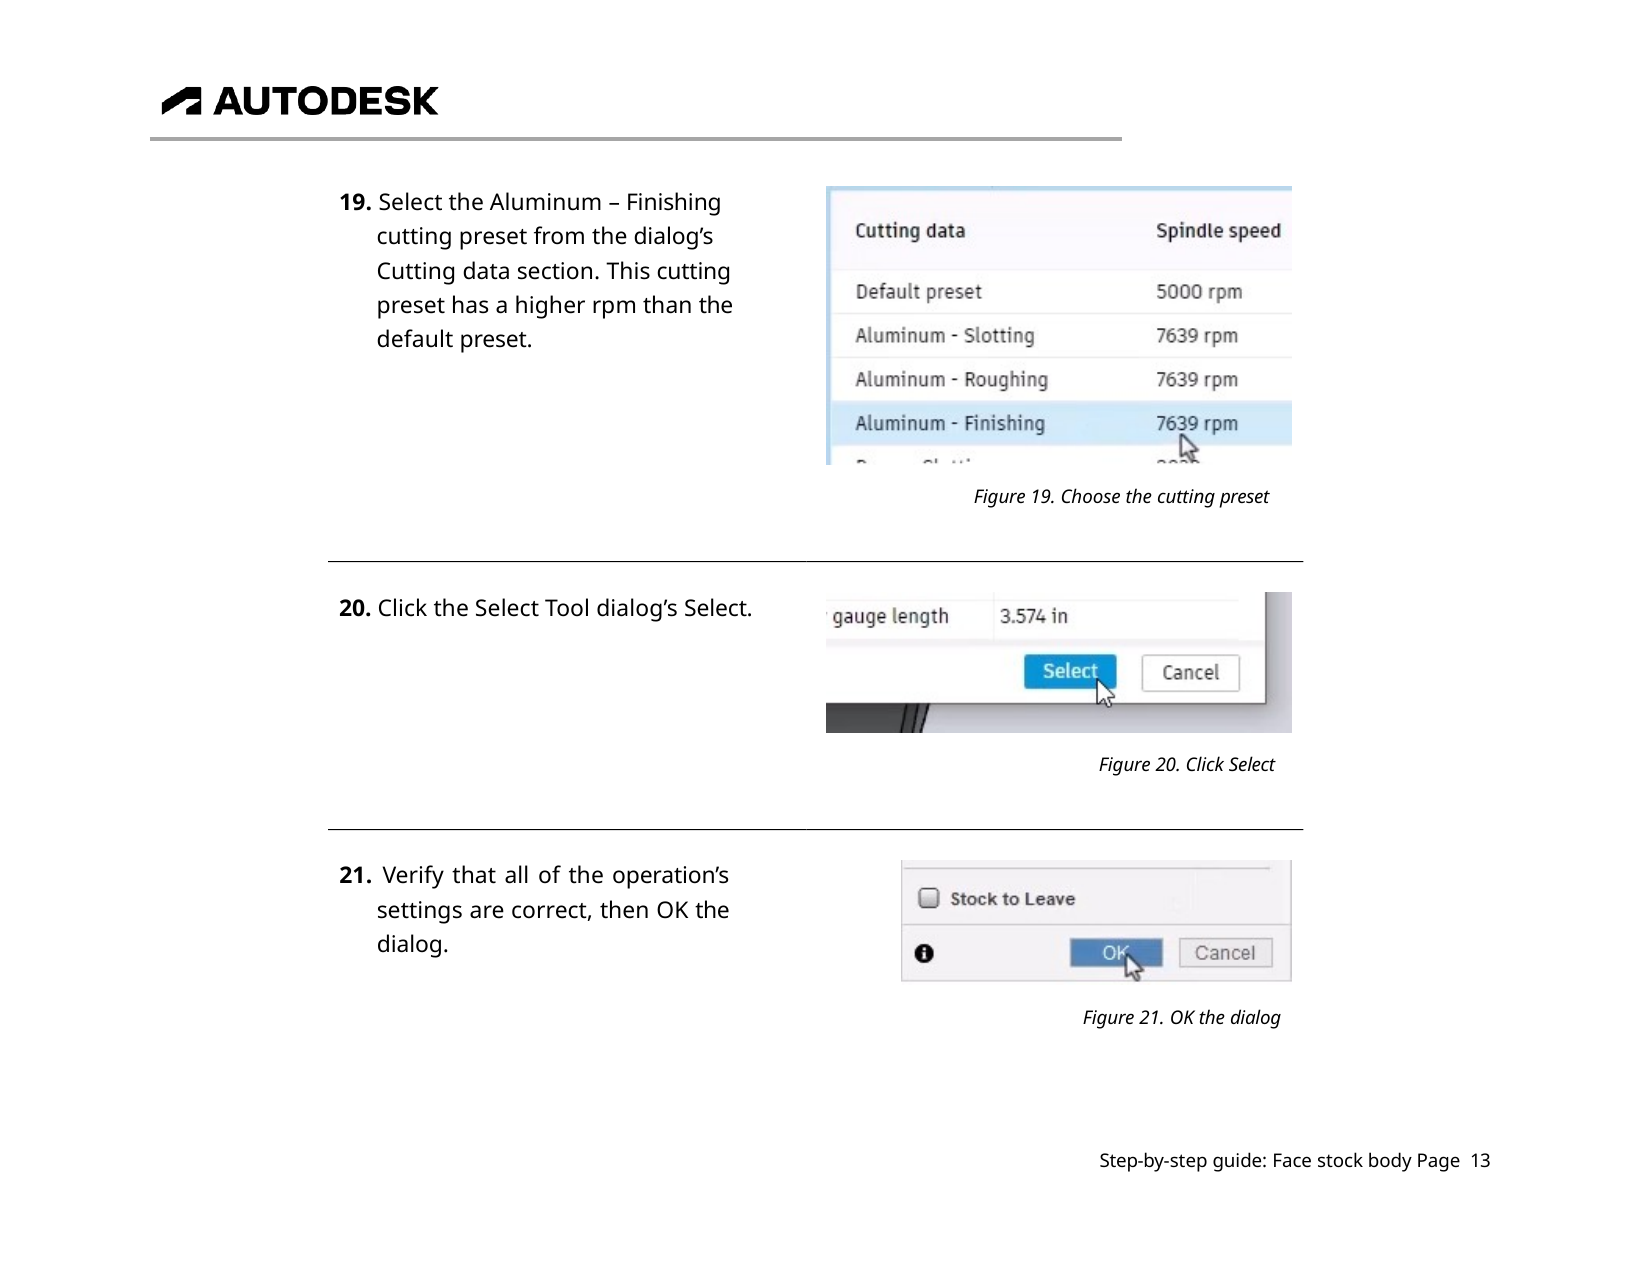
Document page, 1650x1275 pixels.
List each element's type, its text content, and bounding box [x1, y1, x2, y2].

text_box Figure 20. Click Select [1096, 751, 1294, 776]
text_box Figure 21. OK the dialog [1080, 1003, 1294, 1028]
text_box 21. Verify that all of the operation’s settings are correct, then OK the dialog. [337, 851, 731, 957]
picture [161, 86, 439, 115]
text_box 19. Select the Aluminum – Finishing cutting preset from the dialog’s Cutting data section. This cutting preset has a higher rpm than the default preset. [337, 178, 738, 353]
text_box Figure 19. Choose the cutting preset [971, 482, 1295, 508]
slide_number Step-by-step guide: Face stock body Page 10 [1097, 1145, 1509, 1275]
picture [900, 859, 1292, 986]
text_box 20. Click the Select Tool dialog’s Select. [337, 590, 765, 621]
picture [825, 591, 1292, 733]
picture [825, 186, 1292, 465]
